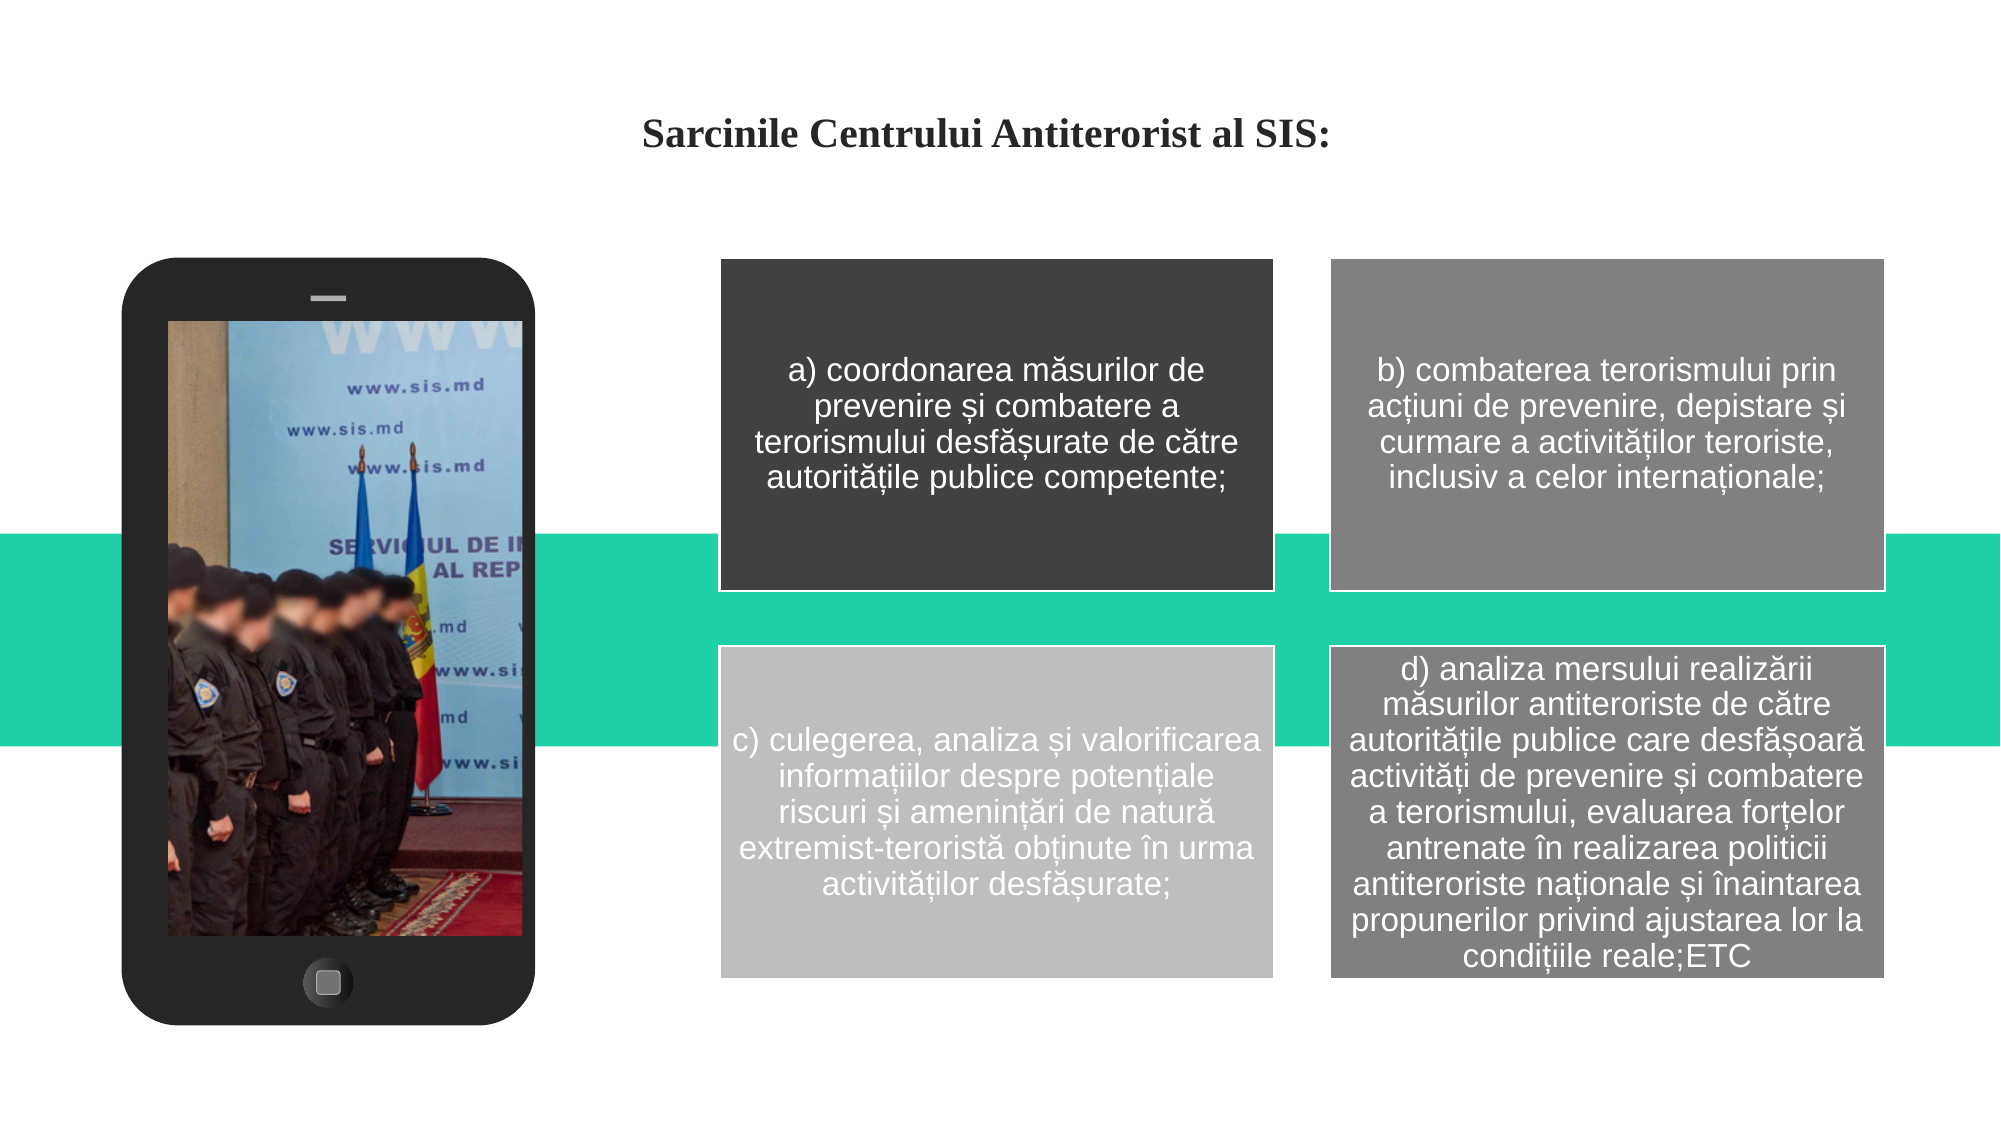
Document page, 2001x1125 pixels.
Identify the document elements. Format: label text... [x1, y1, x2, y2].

picture [168, 321, 523, 936]
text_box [652, 257, 1952, 980]
list Sarcinile Centrului Antiterorist al SIS: [37, 138, 1937, 258]
